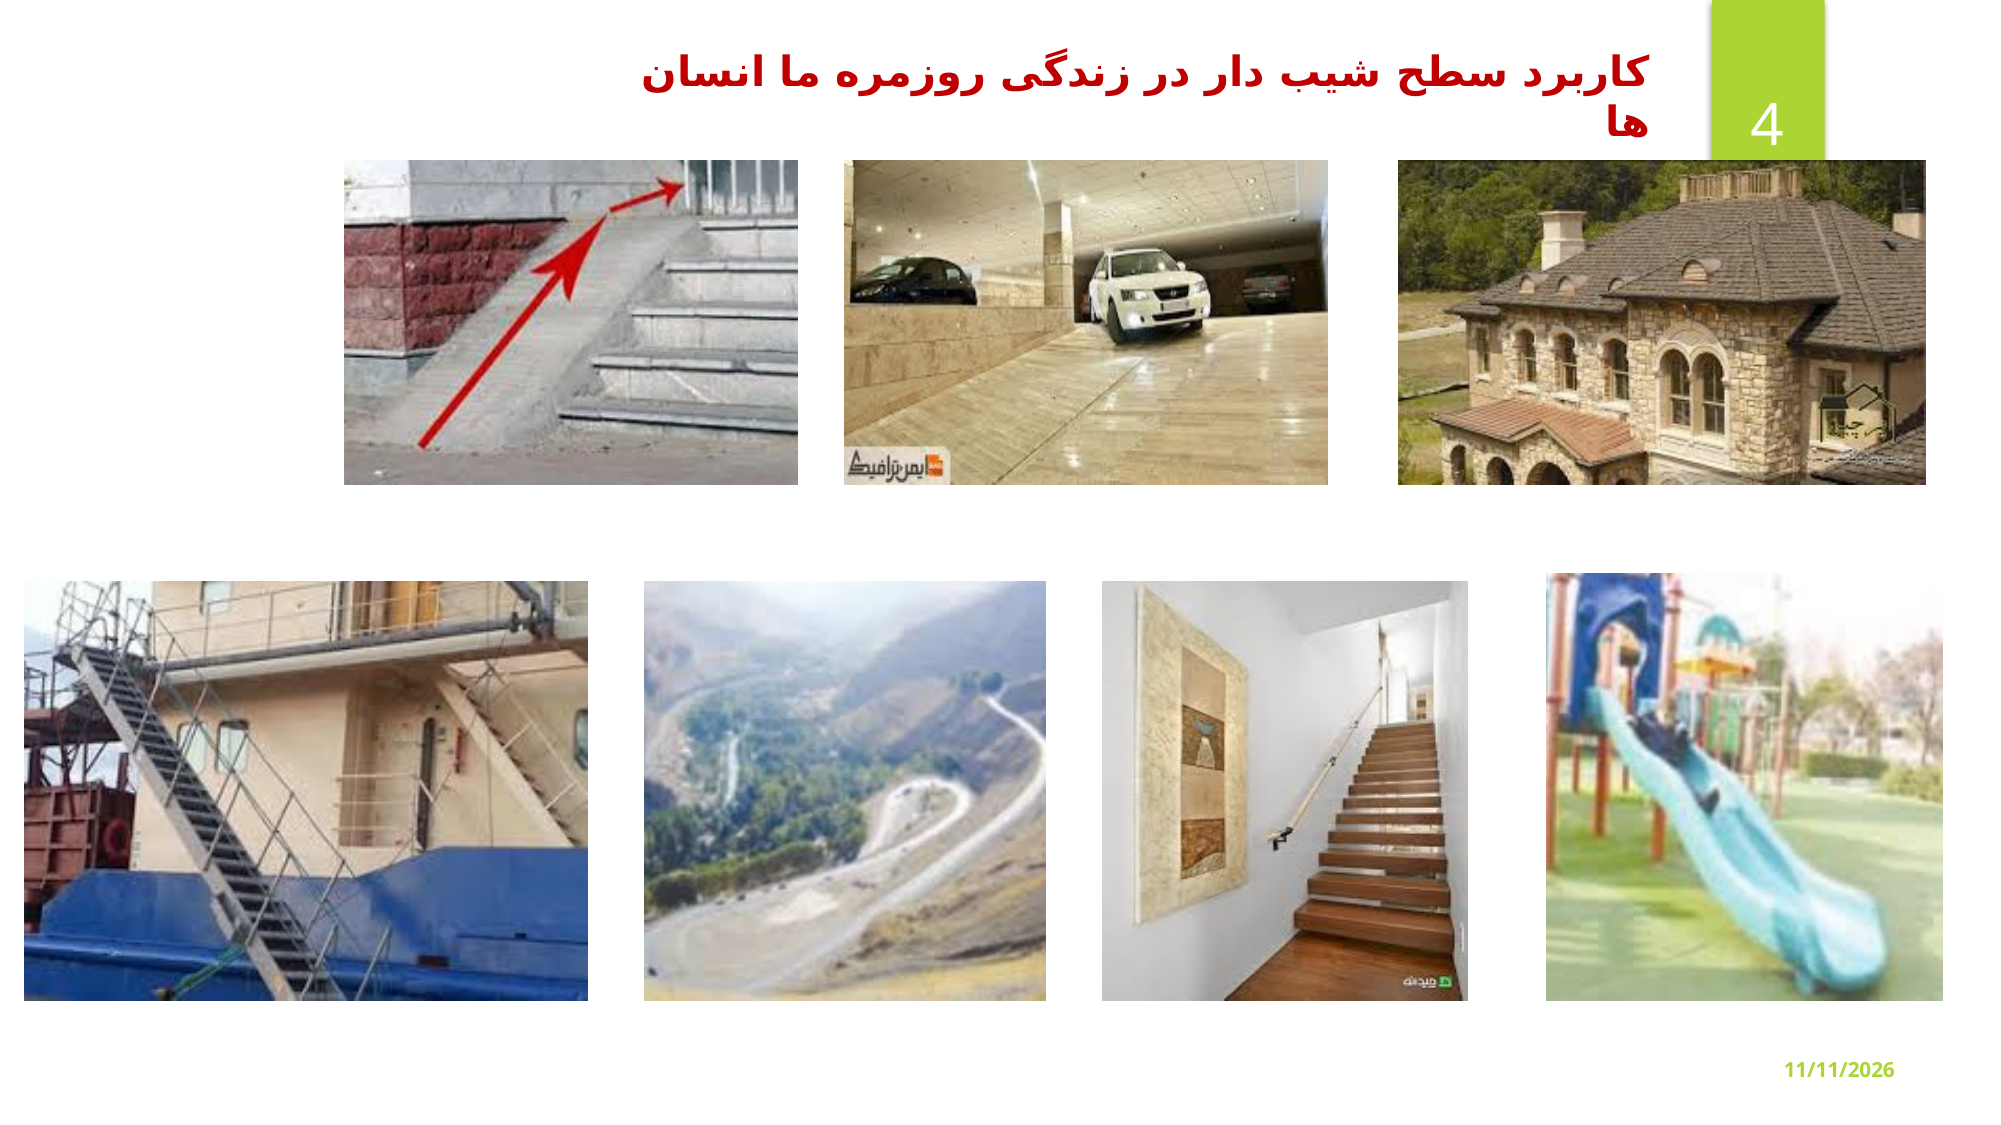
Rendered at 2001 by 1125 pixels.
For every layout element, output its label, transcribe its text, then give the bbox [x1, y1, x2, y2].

text_box کاربرد سطح شیب دار در زندگی روزمره ما انسان ها [587, 37, 1665, 153]
picture [23, 581, 588, 1002]
picture [344, 160, 798, 485]
picture [1546, 573, 1944, 1001]
picture [1102, 581, 1468, 1002]
picture [1397, 160, 1926, 485]
slide_number 4 [1698, 48, 1836, 158]
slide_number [1747, 1048, 1910, 1099]
picture [844, 160, 1328, 485]
picture [643, 581, 1047, 1002]
